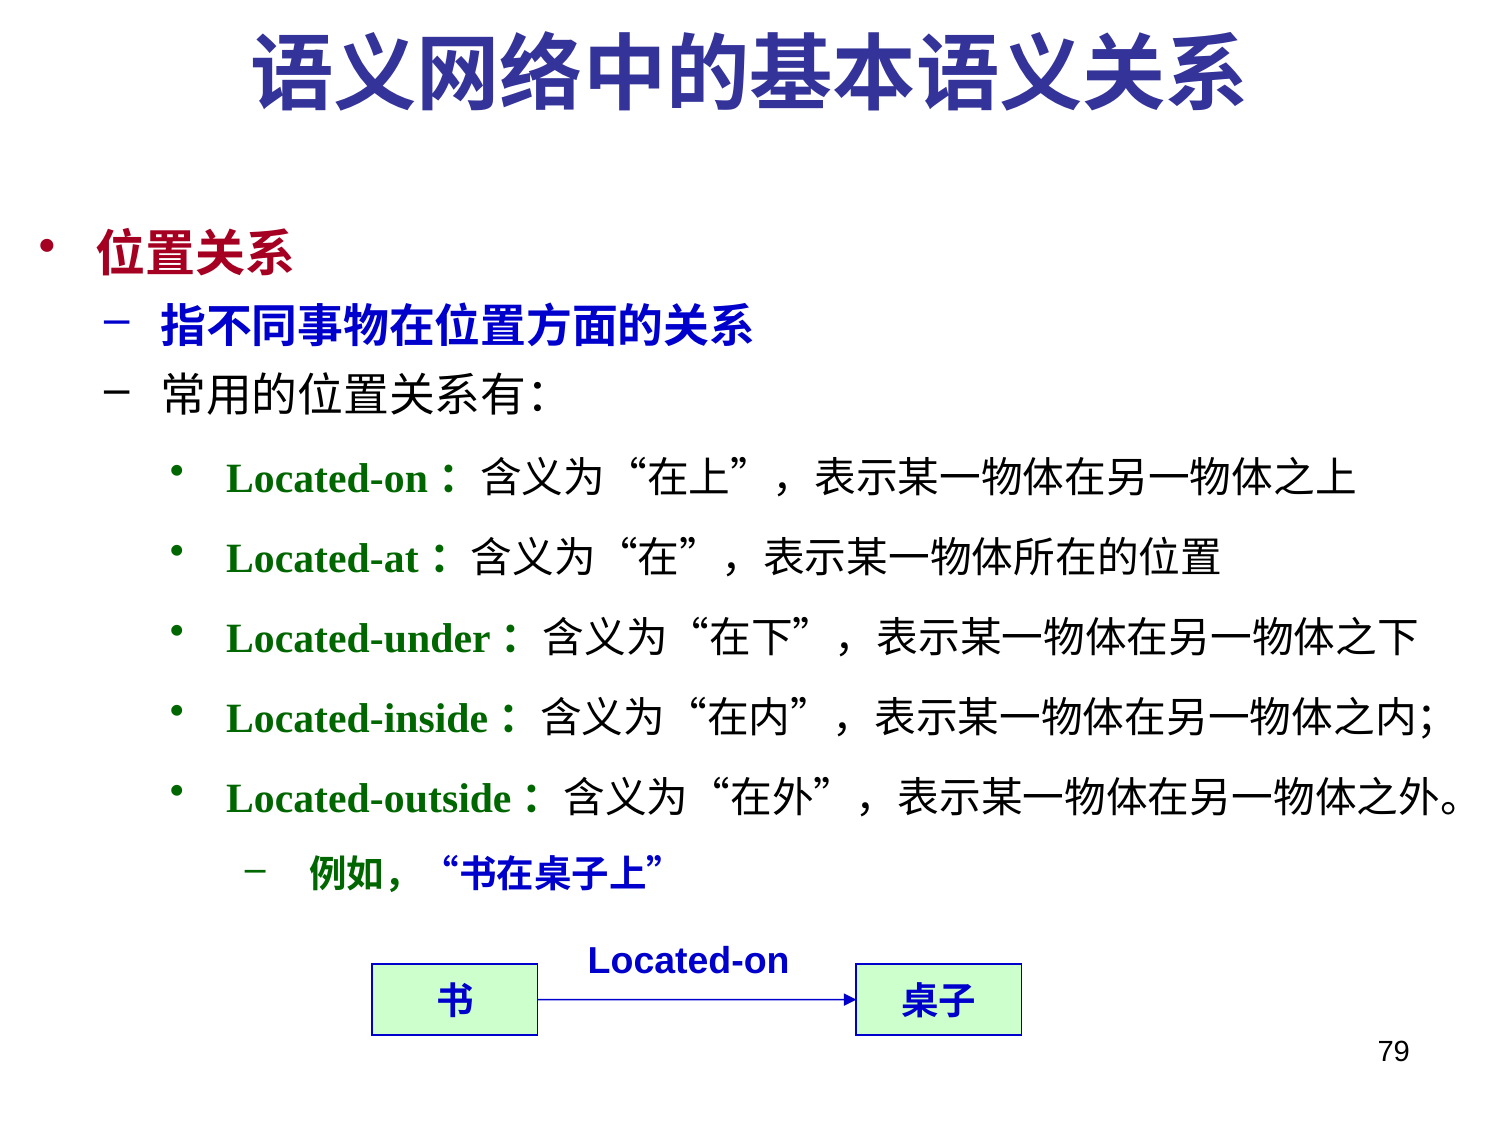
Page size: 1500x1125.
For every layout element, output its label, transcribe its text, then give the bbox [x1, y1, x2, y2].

text_box 书 [372, 964, 538, 1035]
text_box 桌子 [856, 964, 1022, 1035]
text_box Located-on [572, 928, 810, 989]
list 位置关系 指不同事物在位置方面的关系 常用的位置关系有： Located-on：含义为“在上”，表示某一物体在另一物体之上 Located-at：含义为“在”，表示某一物体所在的位置 Located-under：含义为“在下”，表示某一物体在另一物体之下 Located-inside：含义为“在内”，表示某一物体在另一物体之内； Located-outside：含义为“在外”，表示某一物体在另一物体之外。 例如，“书在桌子上” [23, 208, 1500, 1125]
title 语义网络中的基本语义关系 [75, 0, 1425, 163]
text_box [537, 993, 856, 1006]
